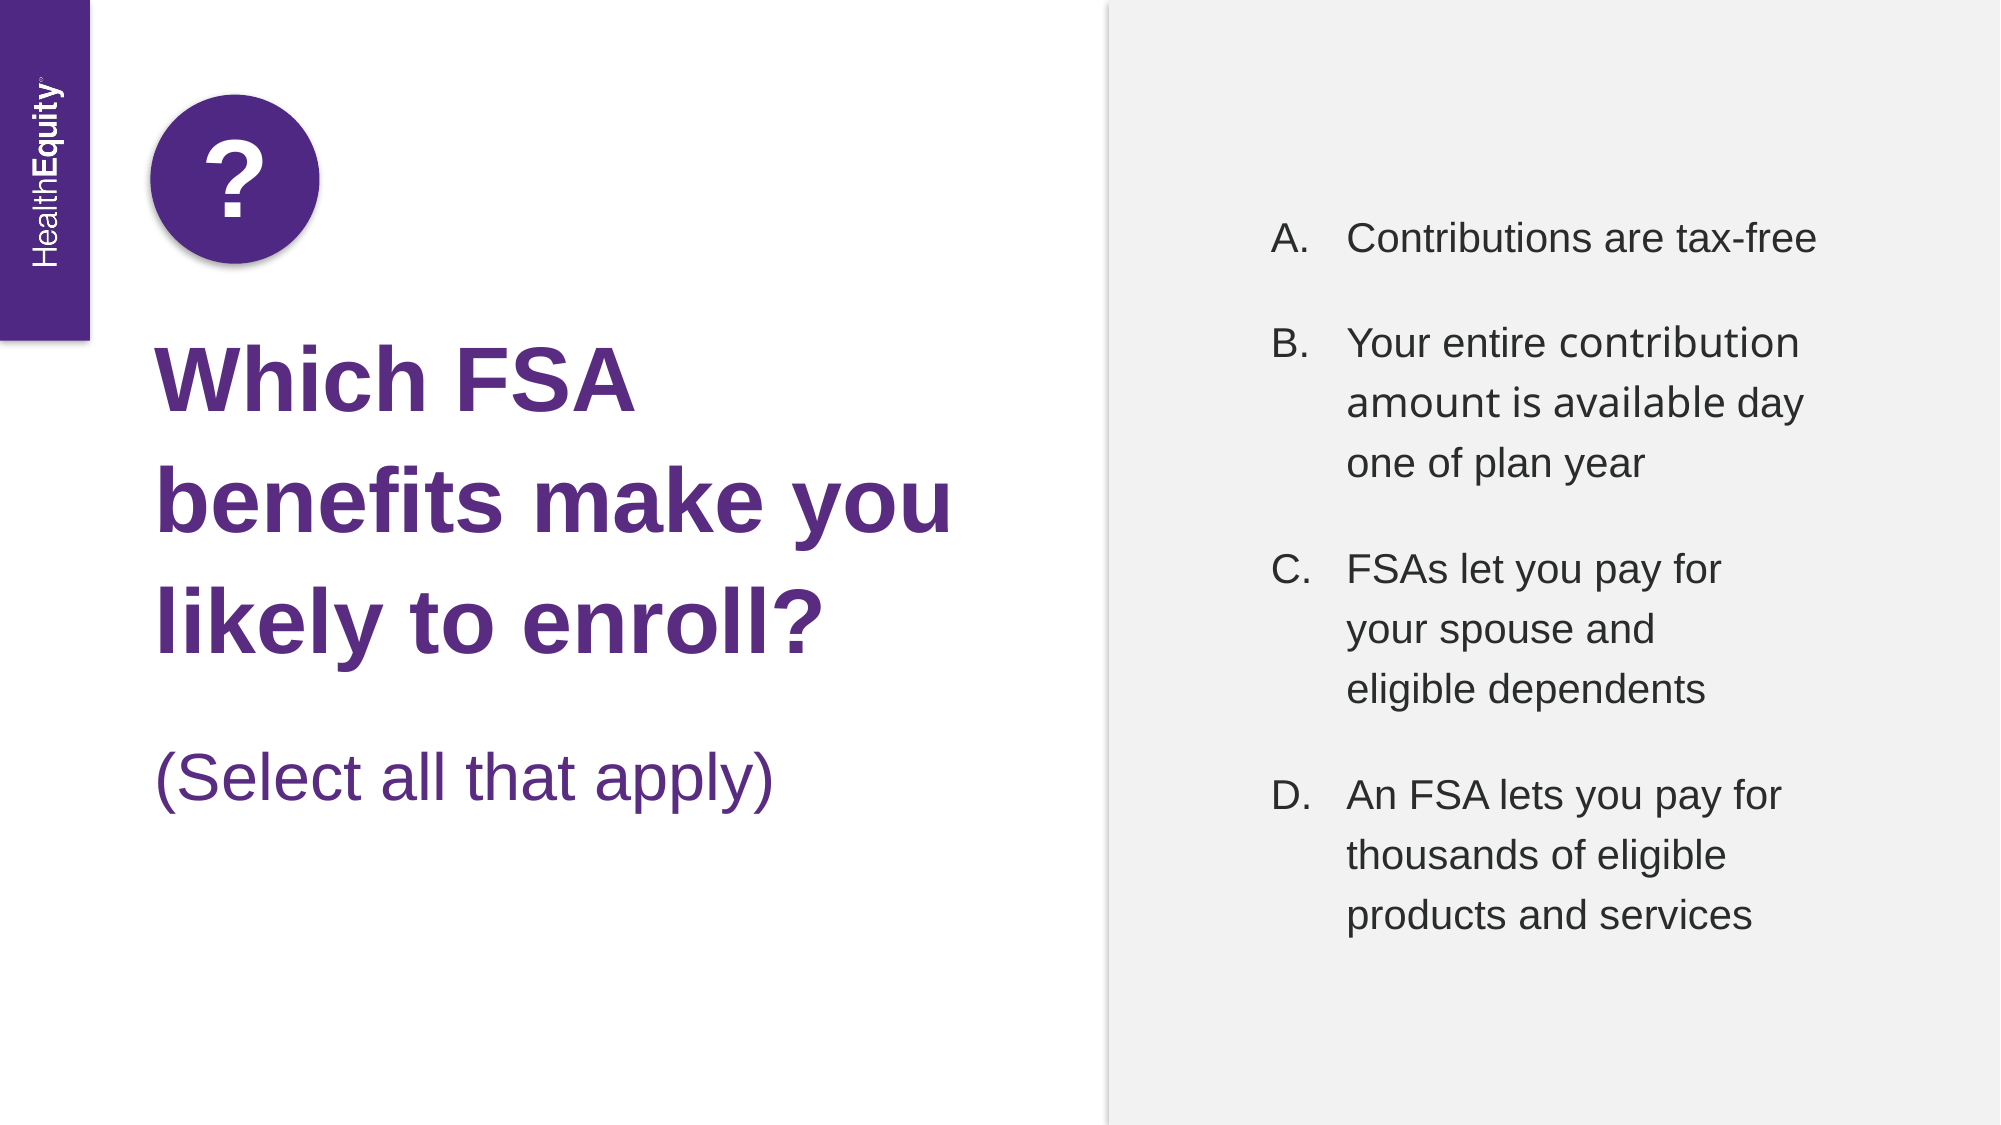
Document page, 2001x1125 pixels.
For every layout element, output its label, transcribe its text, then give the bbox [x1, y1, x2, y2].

text_box [1108, 0, 2000, 1125]
text_box Which FSA benefits make you likely to enroll? (Select all that apply) [139, 301, 977, 989]
picture [33, 78, 64, 266]
text_box Contributions are tax-free Your entire contribution amount is available day one of plan year FSAs let you pay for your spouse and eligible dependents An FSA lets you pay for thousands of eligible products and services [1256, 193, 1860, 946]
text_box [150, 94, 320, 264]
